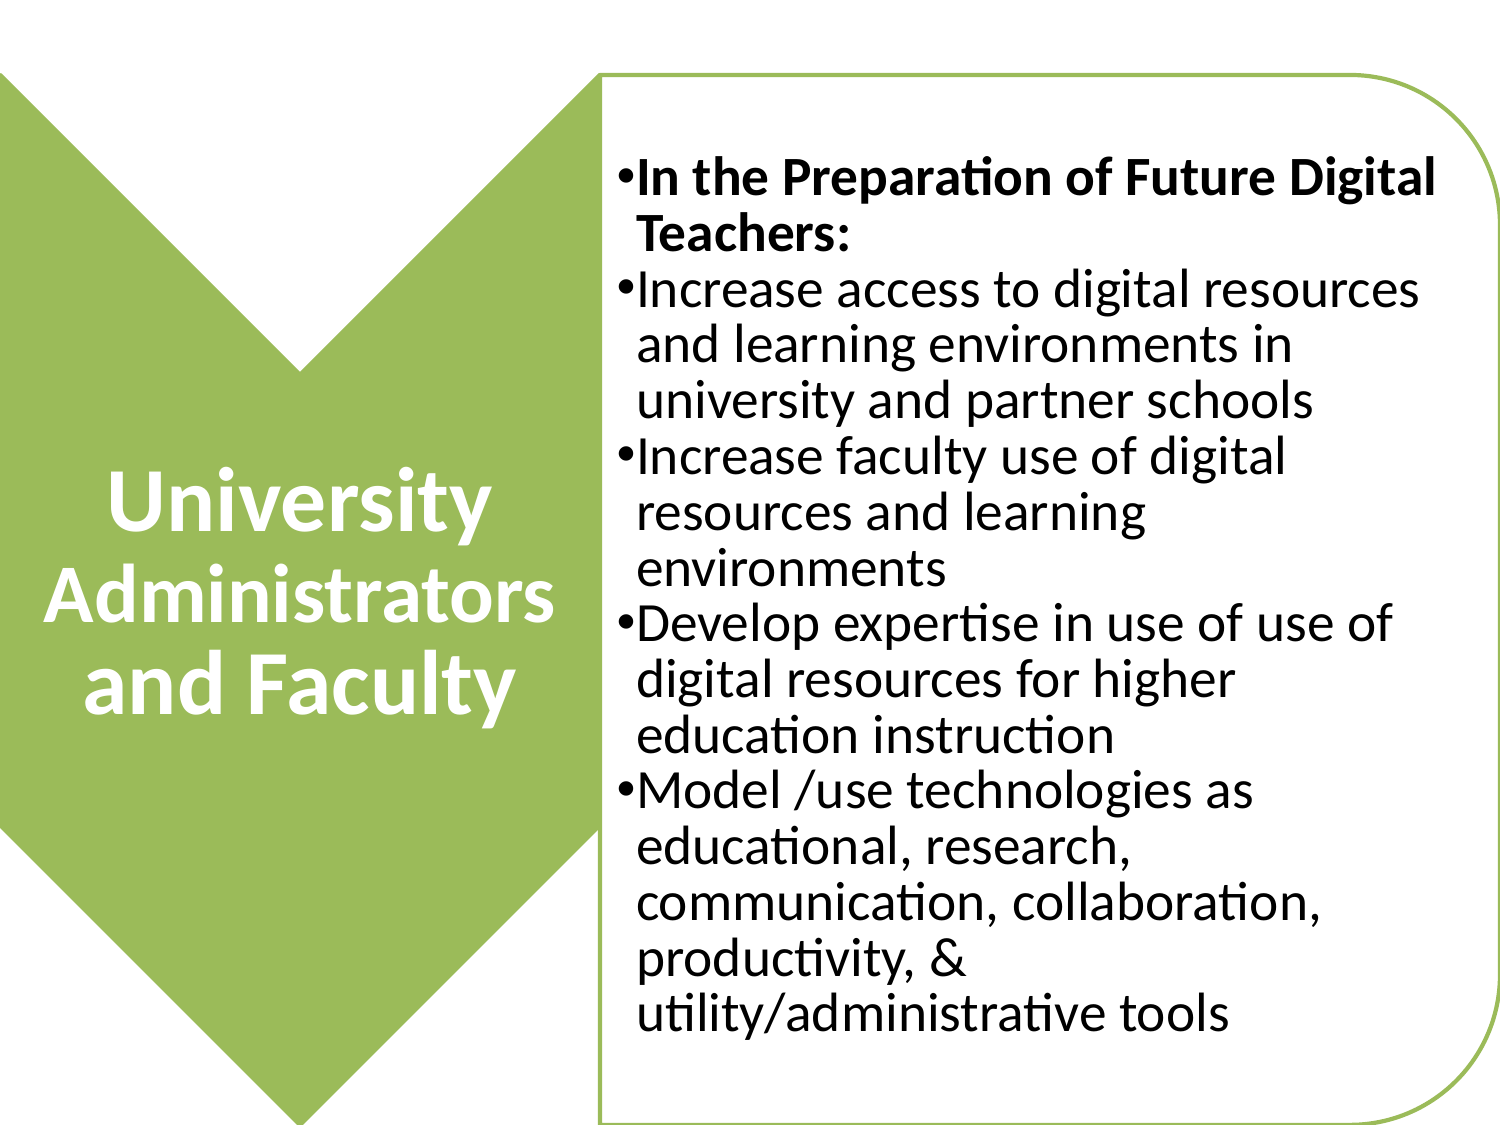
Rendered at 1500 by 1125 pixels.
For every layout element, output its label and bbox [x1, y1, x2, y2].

text_box [0, 74, 1500, 1125]
